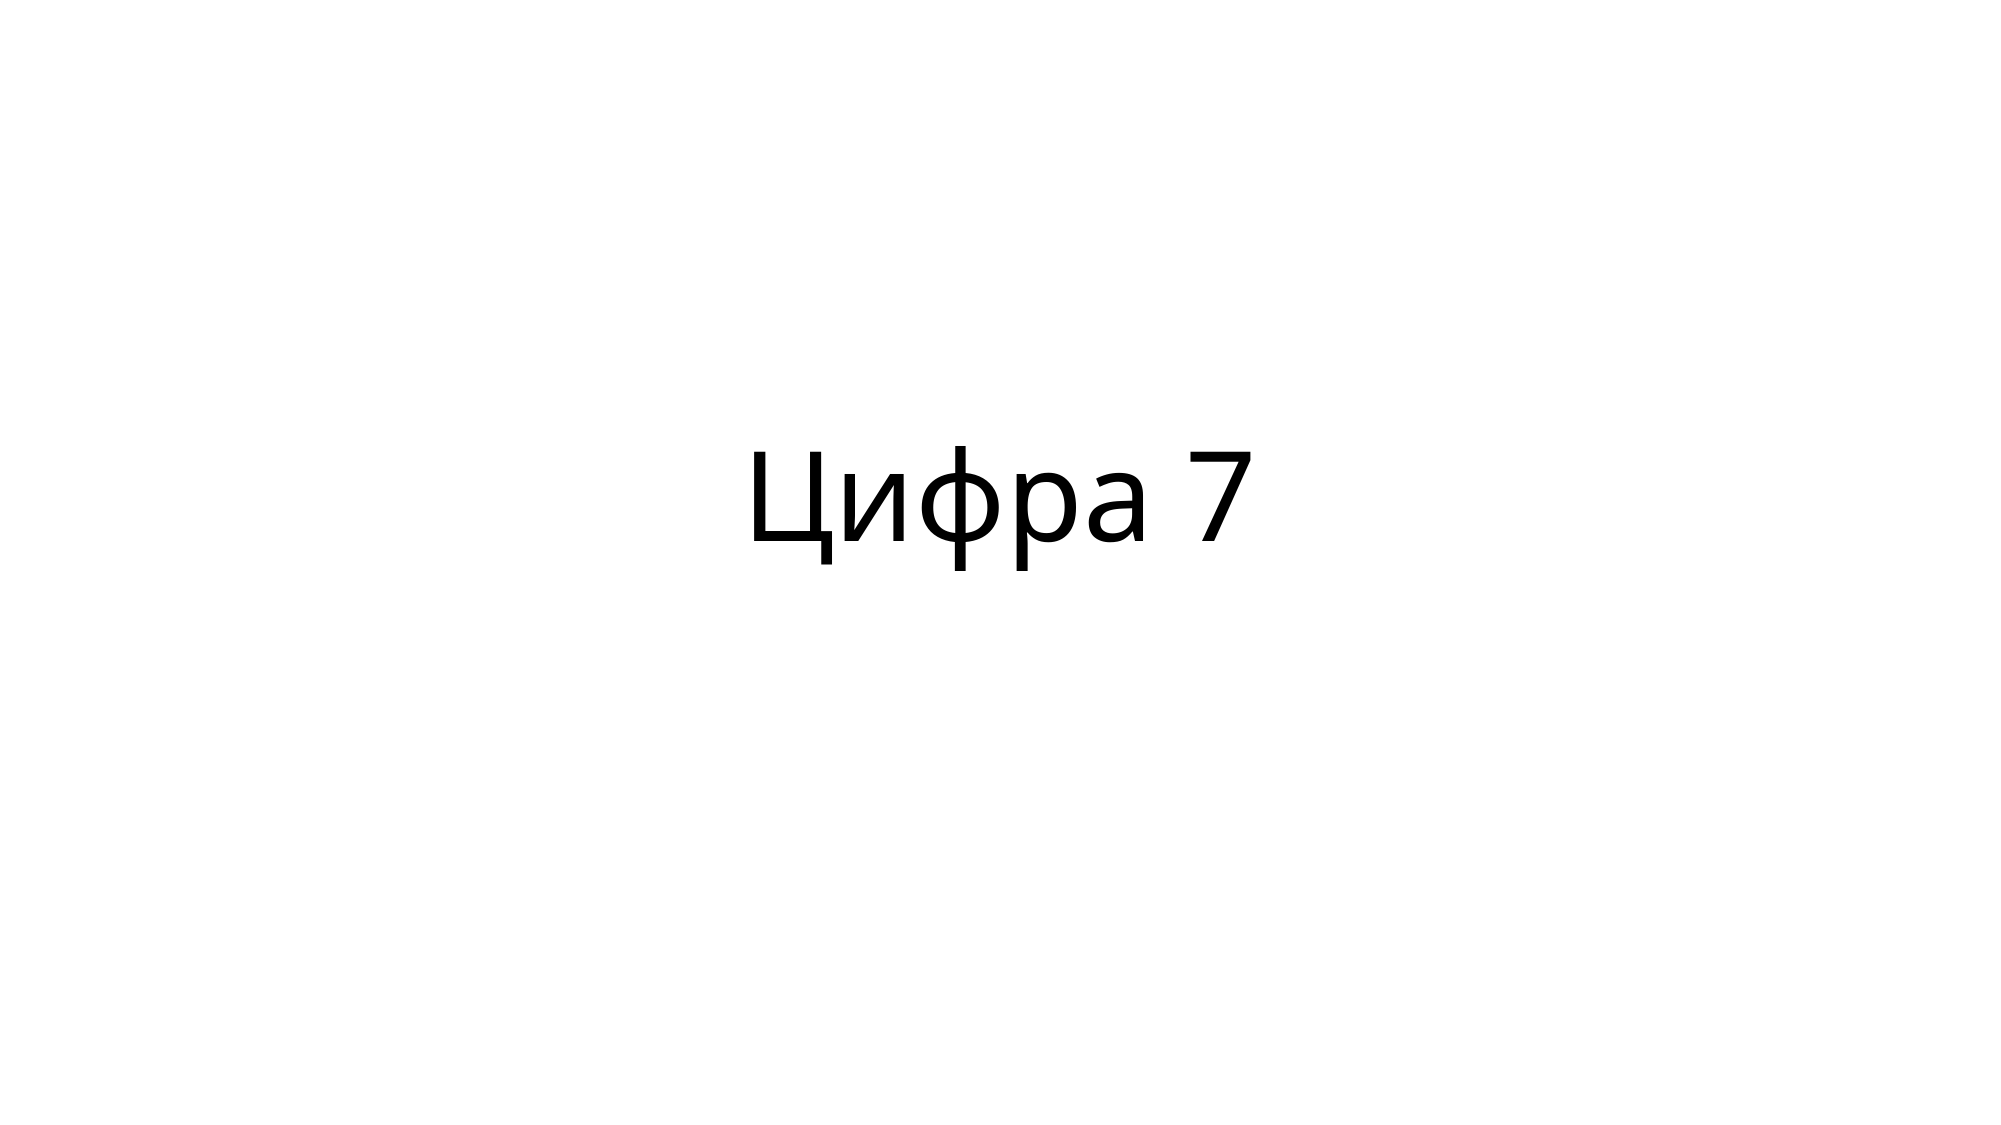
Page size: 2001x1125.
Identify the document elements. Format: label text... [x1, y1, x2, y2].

title Цифра 7 [249, 184, 1750, 576]
